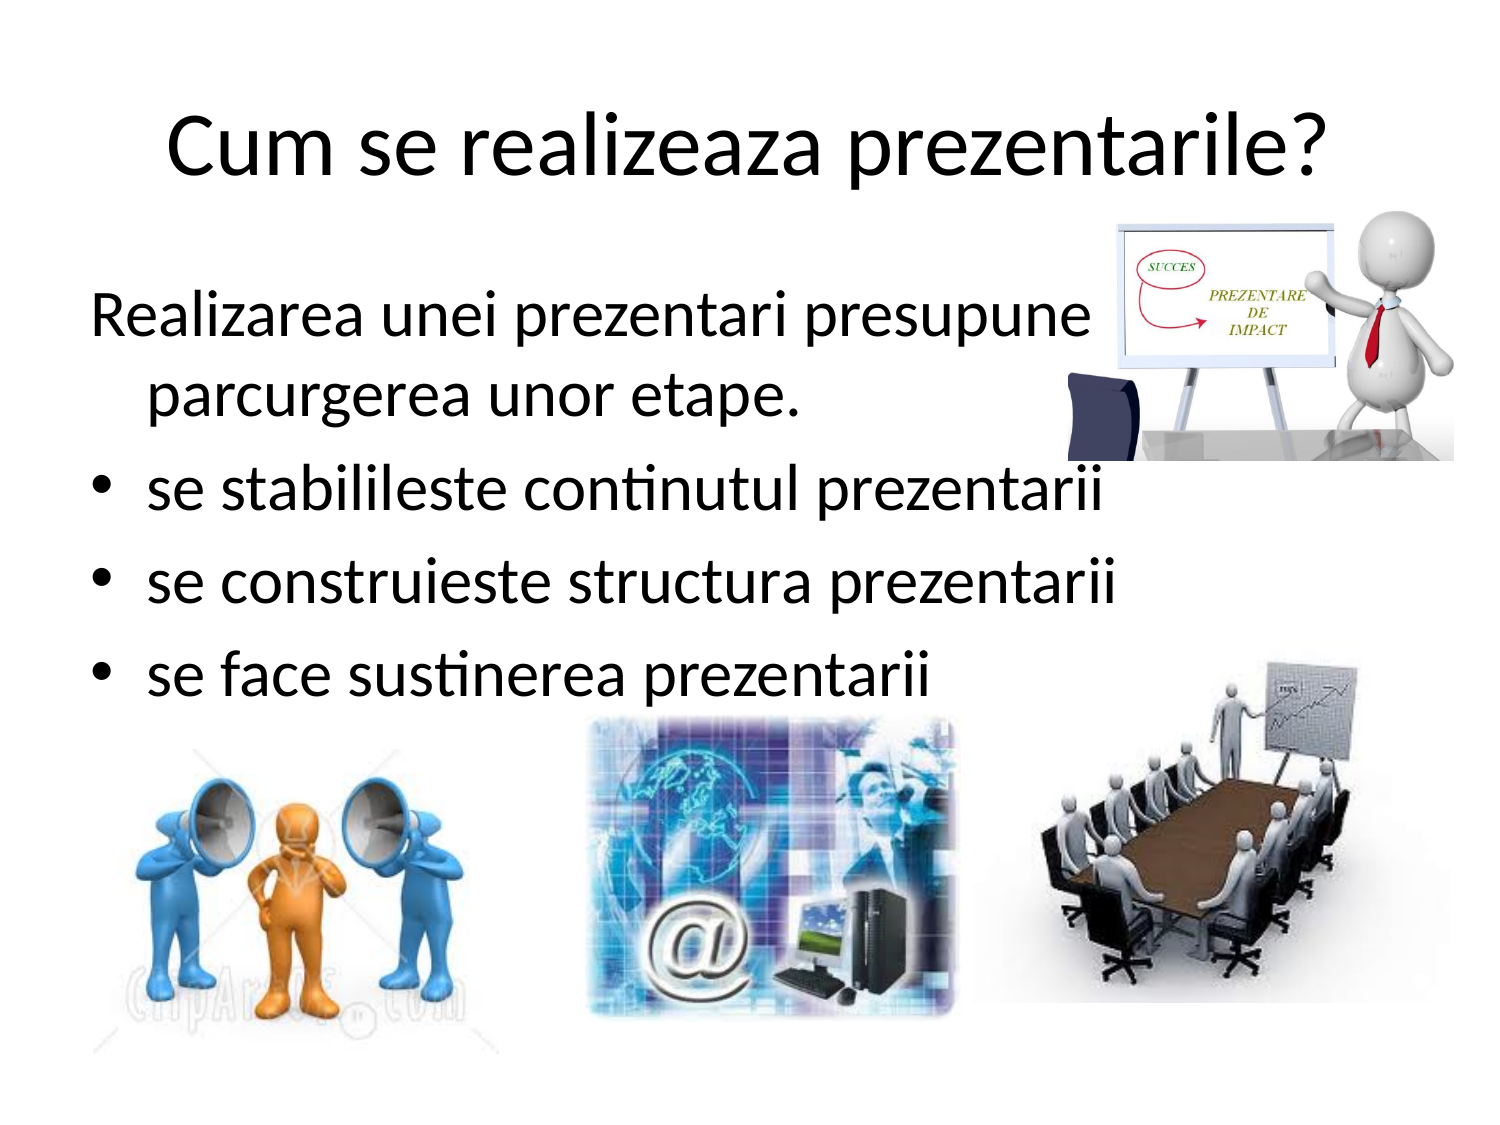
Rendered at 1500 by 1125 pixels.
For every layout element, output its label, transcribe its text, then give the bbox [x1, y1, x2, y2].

picture [93, 749, 499, 1054]
title Cum se realizeaza prezentarile? [75, 45, 1425, 233]
picture [585, 714, 962, 1022]
picture [1066, 175, 1454, 462]
list Realizarea unei prezentari presupune parcurgerea unor etape. se stabilileste continutul prezentarii se construieste structura prezentarii se face sustinerea prezentarii [75, 262, 1425, 1005]
picture [972, 644, 1451, 1004]
